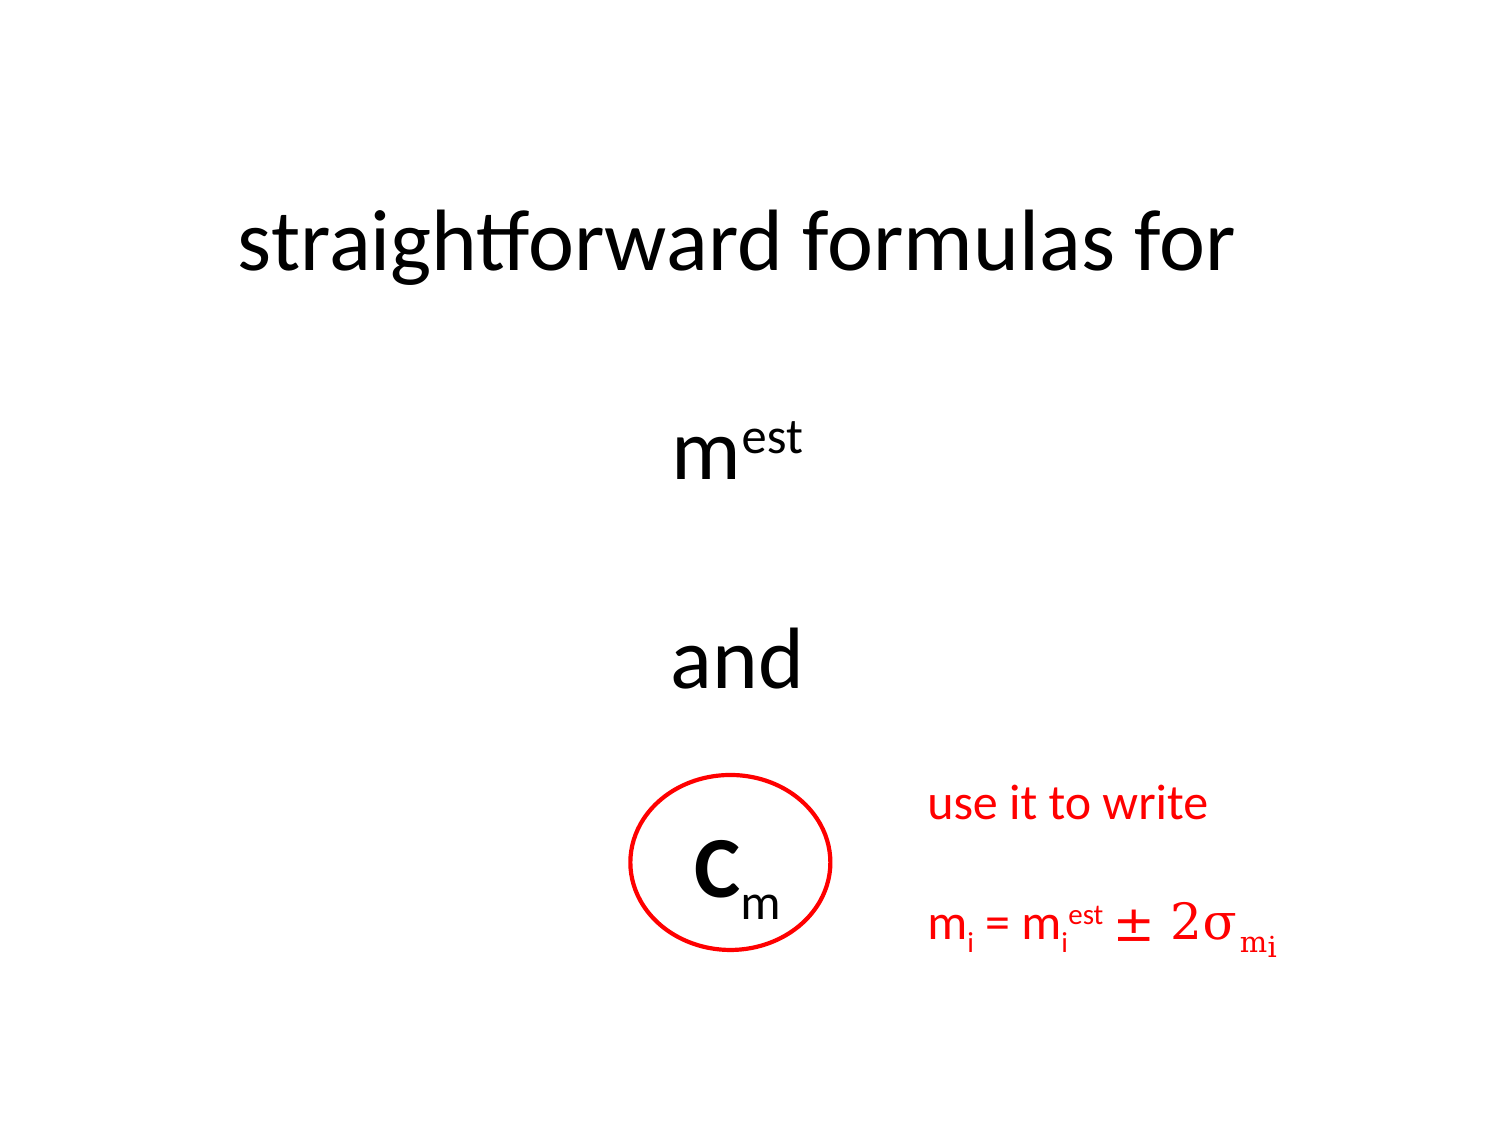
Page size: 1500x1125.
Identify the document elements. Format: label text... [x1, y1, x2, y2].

title straightforward formulas for mest and Cm [99, 174, 1375, 938]
text_box use it to write mi = miest ± 2σmi [912, 762, 1338, 971]
text_box [628, 772, 833, 953]
